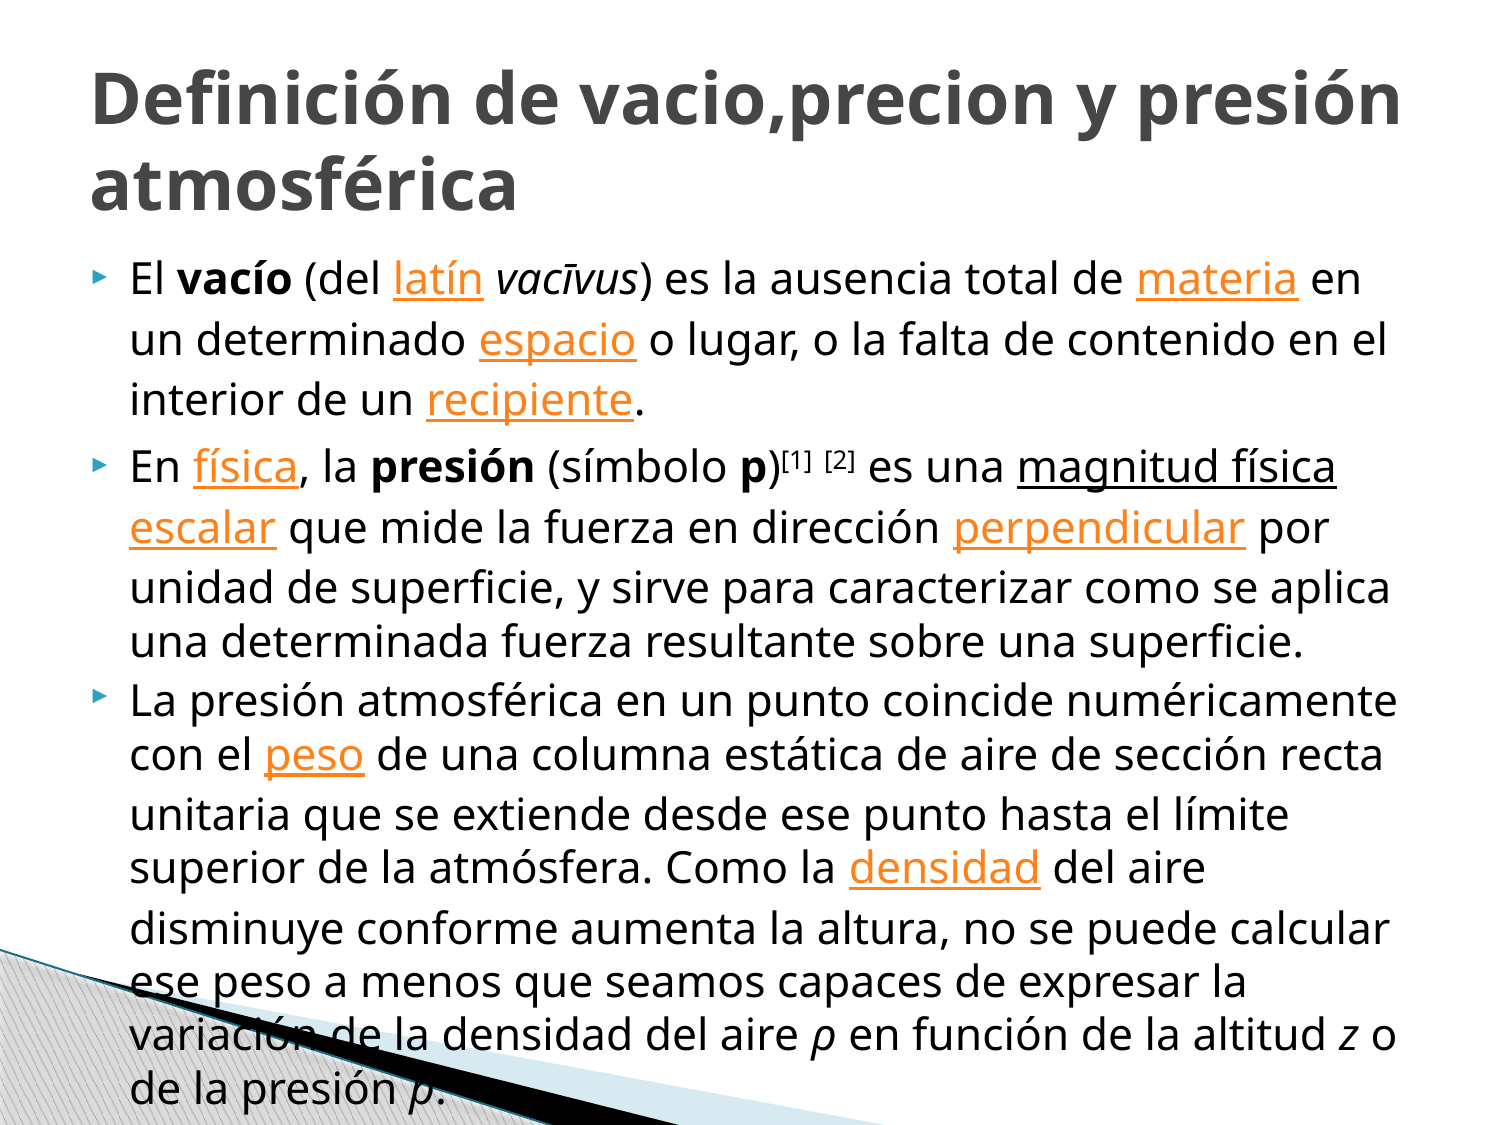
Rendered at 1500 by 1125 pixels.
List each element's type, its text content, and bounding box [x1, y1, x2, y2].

list El vacío (del latín vacīvus) es la ausencia total de materia en un determinado espacio o lugar, o la falta de contenido en el interior de un recipiente. En física, la presión (símbolo p)[1] [2] es una magnitud física escalar que mide la fuerza en dirección perpendicular por unidad de superficie, y sirve para caracterizar como se aplica una determinada fuerza resultante sobre una superficie. La presión atmosférica en un punto coincide numéricamente con el peso de una columna estática de aire de sección recta unitaria que se extiende desde ese punto hasta el límite superior de la atmósfera. Como la densidad del aire disminuye conforme aumenta la altura, no se puede calcular ese peso a menos que seamos capaces de expresar la variación de la densidad del aire ρ en función de la altitud z o de la presión p. [58, 243, 1425, 1125]
title Definición de vacio,precion y presión atmosférica [75, 45, 1425, 233]
